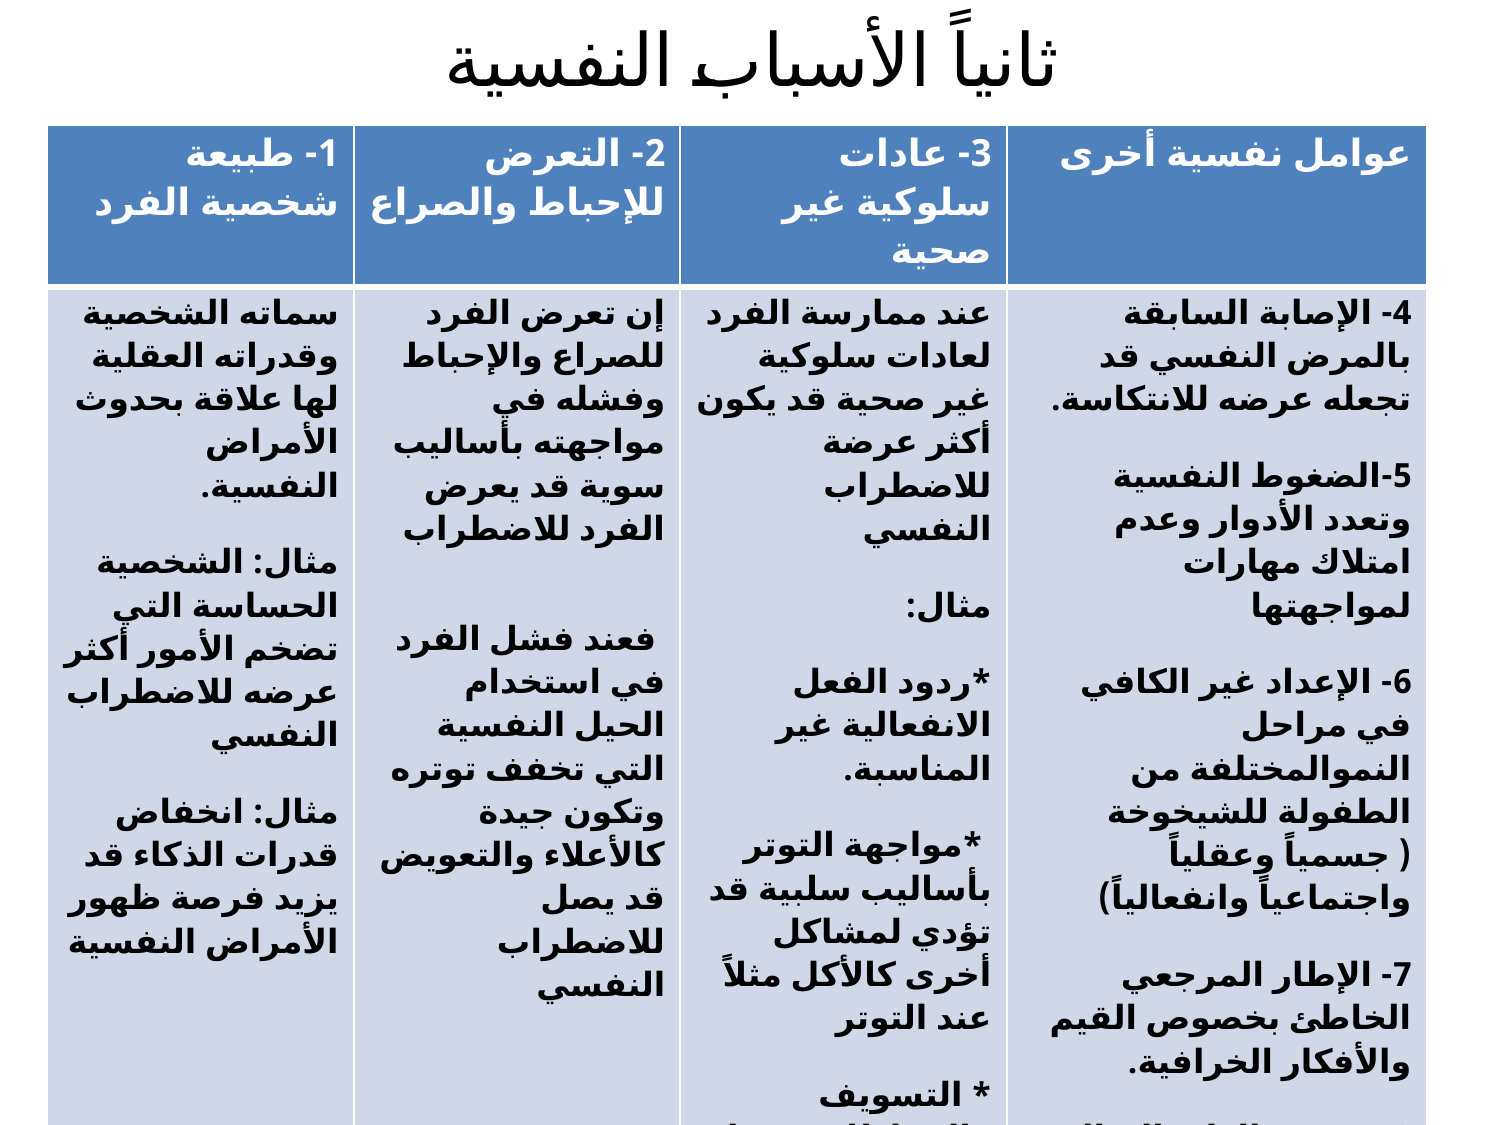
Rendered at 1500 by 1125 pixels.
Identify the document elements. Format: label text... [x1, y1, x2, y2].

table_header 1- طبيعة شخصية الفرد [48, 126, 353, 284]
title ثانياً الأسباب النفسية [76, 4, 1427, 109]
table_cell سماته الشخصية وقدراته العقلية لها علاقة بحدوث الأمراض النفسية. مثال: الشخصية الحساسة التي تضخم الأمور أكثر عرضه للاضطراب النفسي مثال: انخفاض قدرات الذكاء قد يزيد فرصة ظهور الأمراض النفسية [48, 290, 353, 1125]
table_cell 4- الإصابة السابقة بالمرض النفسي قد تجعله عرضه للانتكاسة. 5-الضغوط النفسية وتعدد الأدوار وعدم امتلاك مهارات لمواجهتها 6- الإعداد غير الكافي في مراحل النموالمختلفة من الطفولة للشيخوخة ( جسمياً وعقلياً واجتماعياً وانفعالياً) 7- الإطار المرجعي الخاطئ بخصوص القيم والأفكار الخرافية. 8-مفهوم الذات السالب: وجد أنه يؤدي لسوء التوافق وصعوبة تكوين العلاقات. 9- الصدمات النفسية [1008, 290, 1426, 1125]
table_cell عند ممارسة الفرد لعادات سلوكية غير صحية قد يكون أكثر عرضة للاضطراب النفسي مثال: *ردود الفعل الانفعالية غير المناسبة. *مواجهة التوتر بأساليب سلبية قد تؤدي لمشاكل أخرى كالأكل مثلاً عند التوتر * التسويف والمماطلة : وهنا لا يستطيع الفرد تحديد أولوياته وتنظيم وقته [681, 290, 1006, 1125]
table_cell إن تعرض الفرد للصراع والإحباط وفشله في مواجهته بأساليب سوية قد يعرض الفرد للاضطراب فعند فشل الفرد في استخدام الحيل النفسية التي تخفف توتره وتكون جيدة كالأعلاء والتعويض قد يصل للاضطراب النفسي [355, 290, 679, 1125]
table_header 2- التعرض للإحباط والصراع [355, 126, 679, 284]
table_header عوامل نفسية أخرى [1008, 126, 1426, 284]
table_header 3- عادات سلوكية غير صحية [681, 126, 1006, 284]
